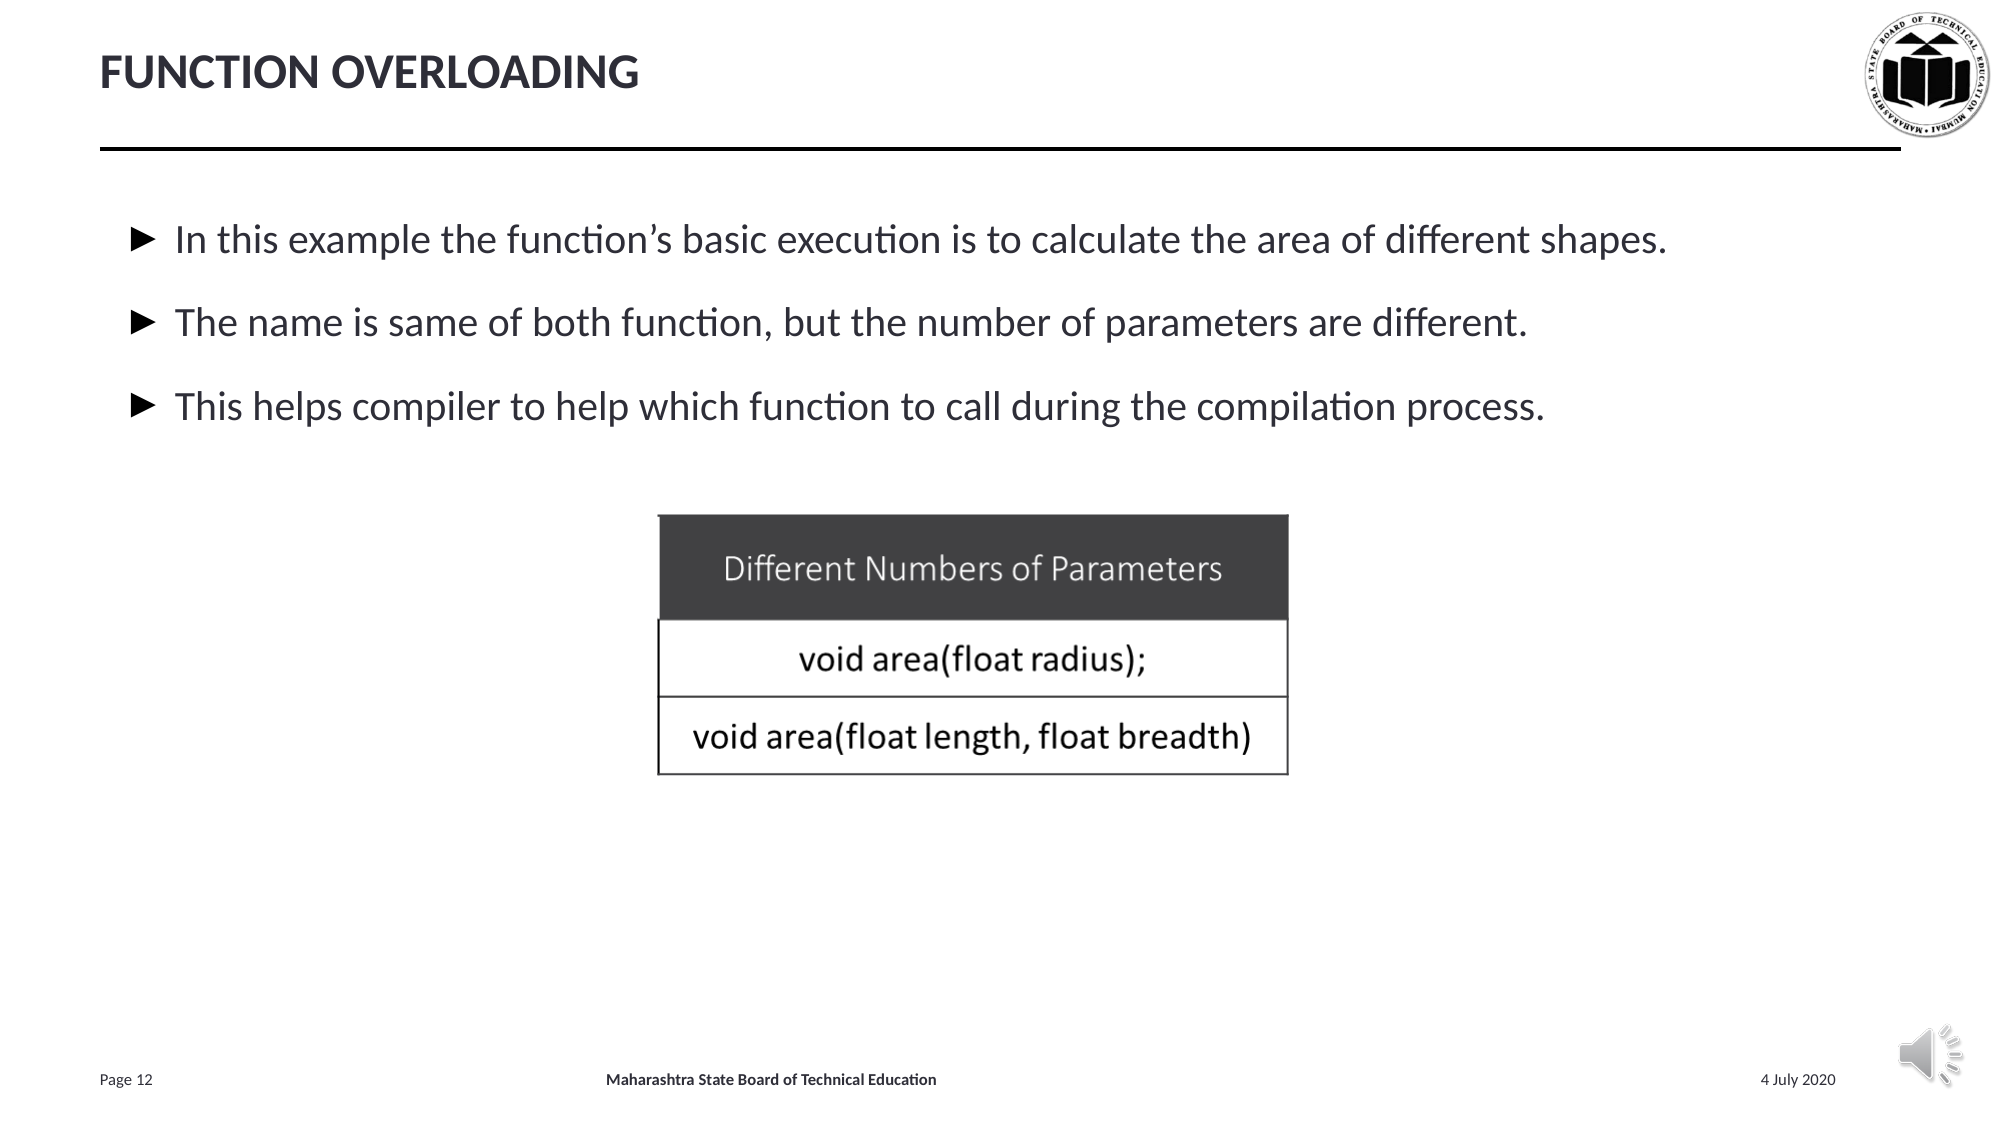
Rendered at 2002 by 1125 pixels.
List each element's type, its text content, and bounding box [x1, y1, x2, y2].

picture [1898, 1022, 1966, 1090]
title FUNCTION OVERLOADING [100, 48, 1901, 146]
picture [1852, 0, 2001, 149]
list In this example the function’s basic execution is to calculate the area of different shapes. The name is same of both function, but the number of parameters are different. This helps compiler to help which function to call during the compilation process. [100, 186, 1901, 999]
picture [657, 514, 1290, 782]
